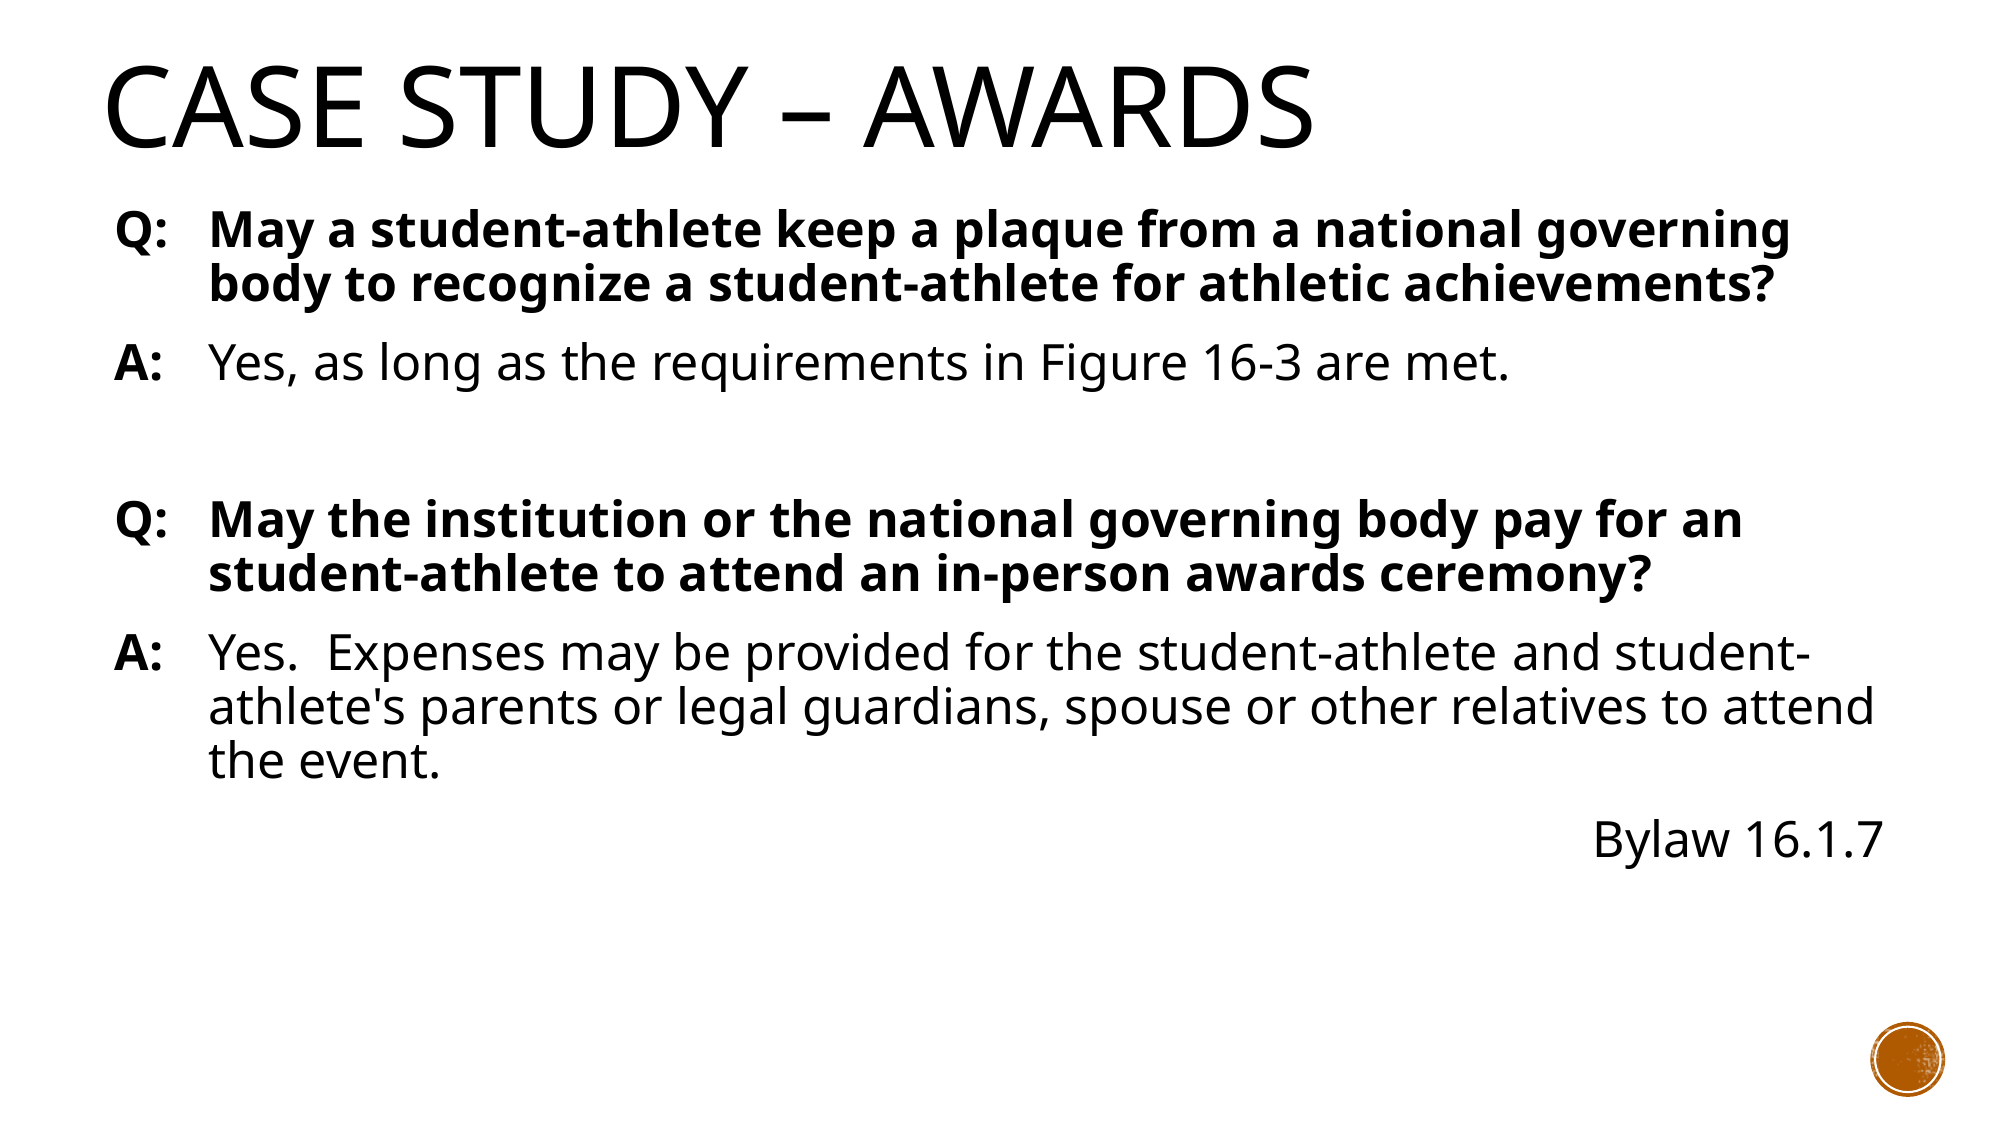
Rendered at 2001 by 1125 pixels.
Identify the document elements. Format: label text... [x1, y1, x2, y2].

title Case Study – Awards [86, 31, 1887, 192]
list Q: May a student-athlete keep a plaque from a national governing body to recognize a student-athlete for athletic achievements? A: Yes, as long as the requirements in Figure 16-3 are met. Q: May the institution or the national governing body pay for an student-athlete to attend an in-person awards ceremony? A: Yes. Expenses may be provided for the student-athlete and student-athlete's parents or legal guardians, spouse or other relatives to attend the event. Bylaw 16.1.7 [99, 196, 1900, 1047]
